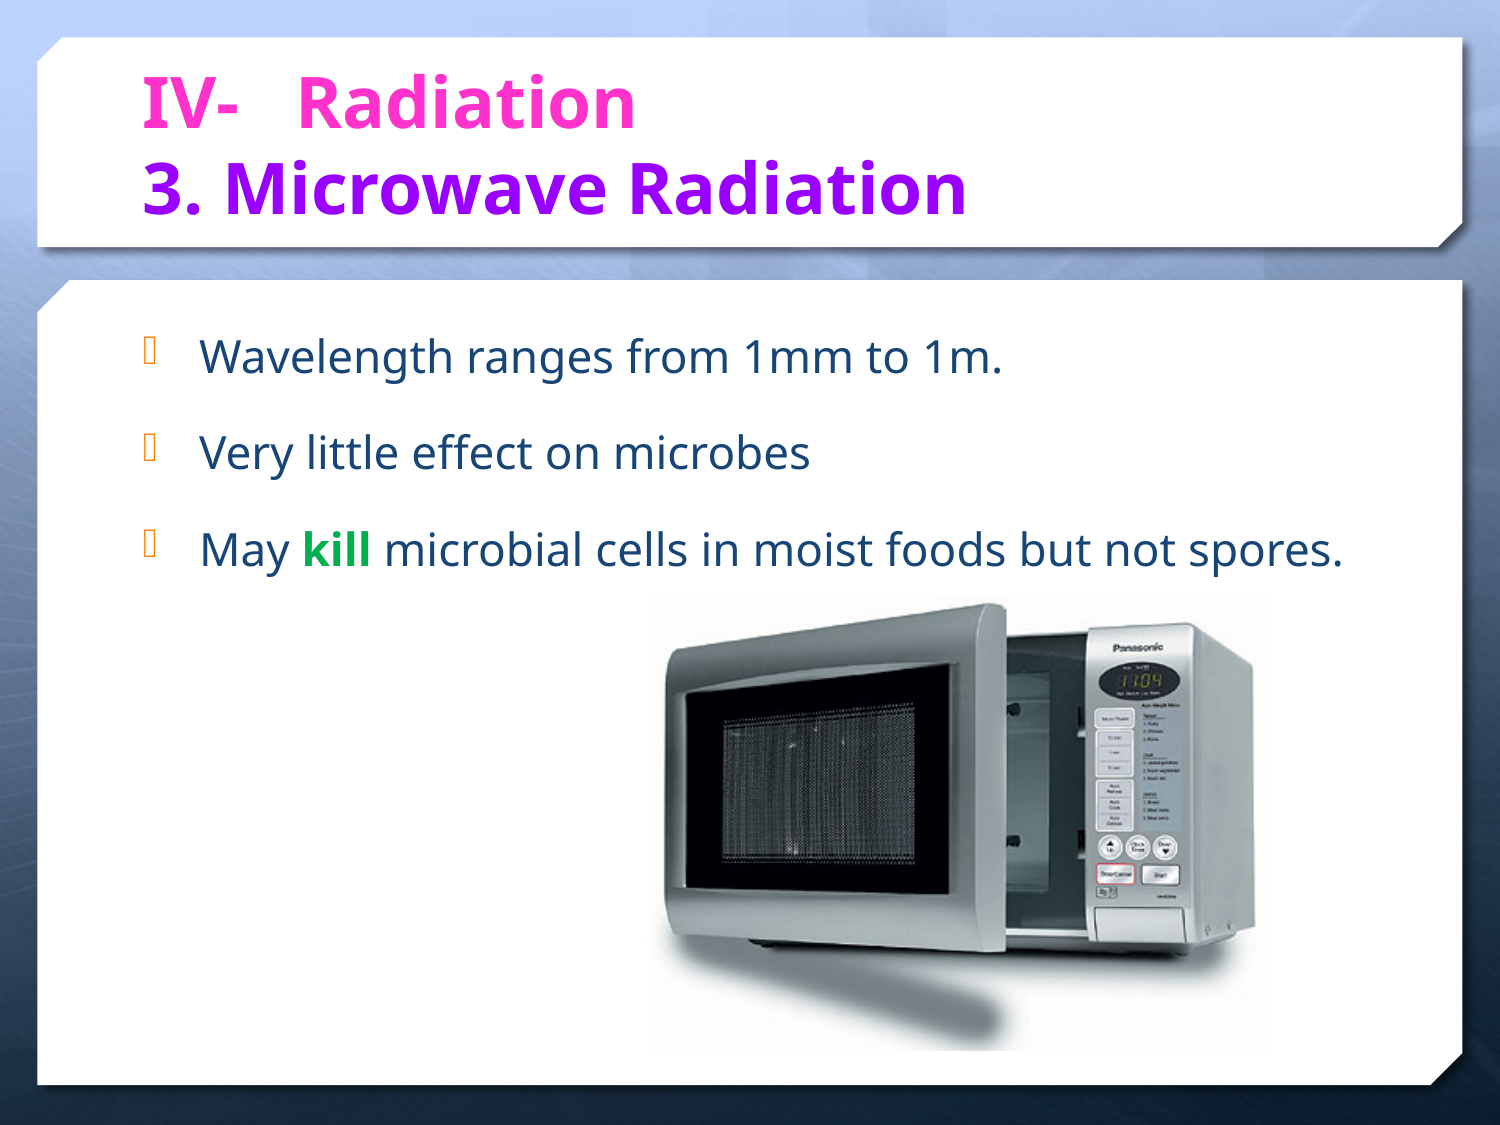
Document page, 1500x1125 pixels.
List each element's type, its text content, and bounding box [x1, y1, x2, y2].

list Wavelength ranges from 1mm to 1m. Very little effect on microbes May kill microbial cells in moist foods but not spores. [127, 319, 1372, 978]
picture [643, 597, 1277, 1052]
title IV- Radiation 3. Microwave Radiation [127, 48, 1372, 236]
